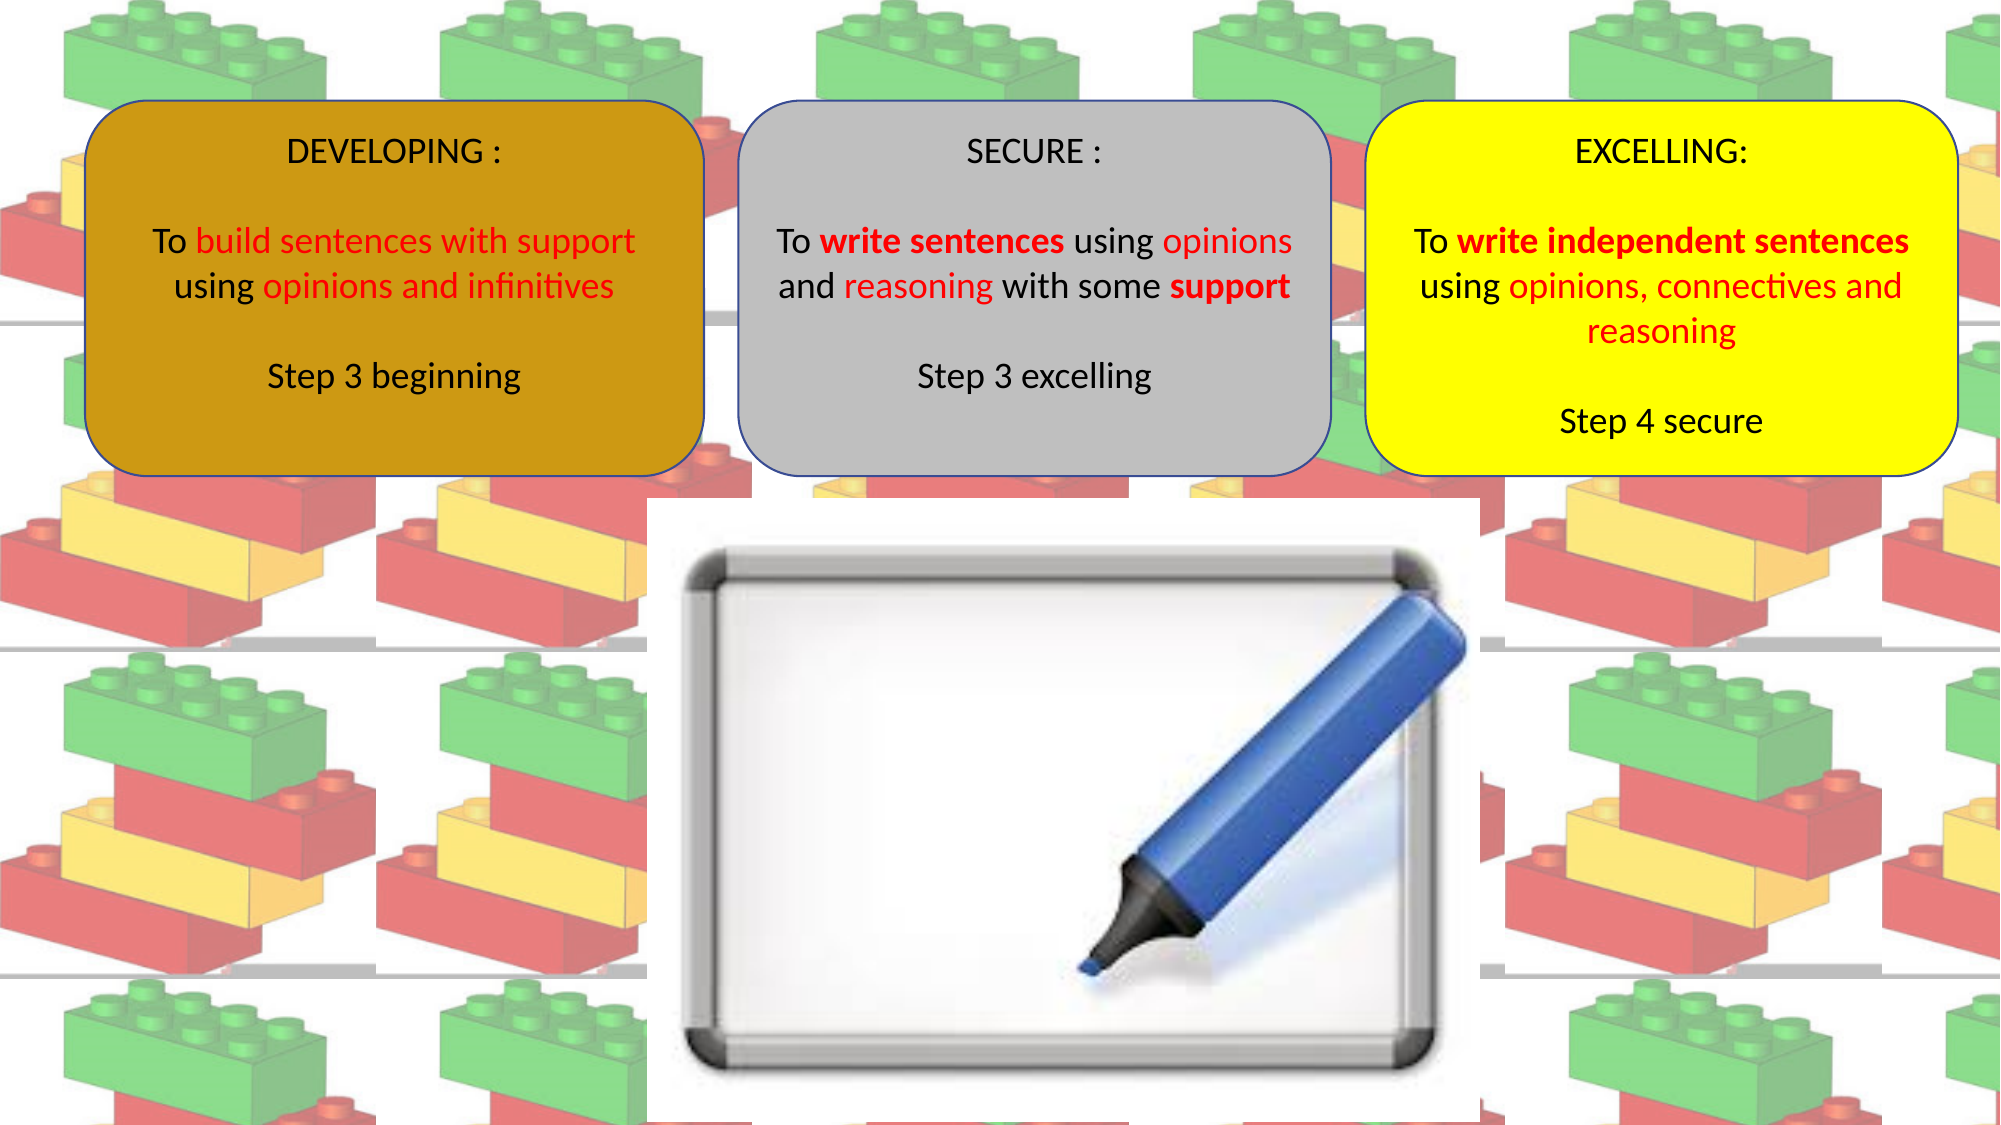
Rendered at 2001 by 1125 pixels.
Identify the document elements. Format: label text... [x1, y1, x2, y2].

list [647, 498, 1480, 1122]
text_box SECURE : To write sentences using opinions and reasoning with some support Step 3 excelling [738, 100, 1332, 477]
text_box EXCELLING: To write independent sentences using opinions, connectives and reasoning Step 4 secure [1365, 100, 1959, 477]
text_box DEVELOPING : To build sentences with support using opinions and infinitives Step 3 beginning [84, 100, 704, 477]
